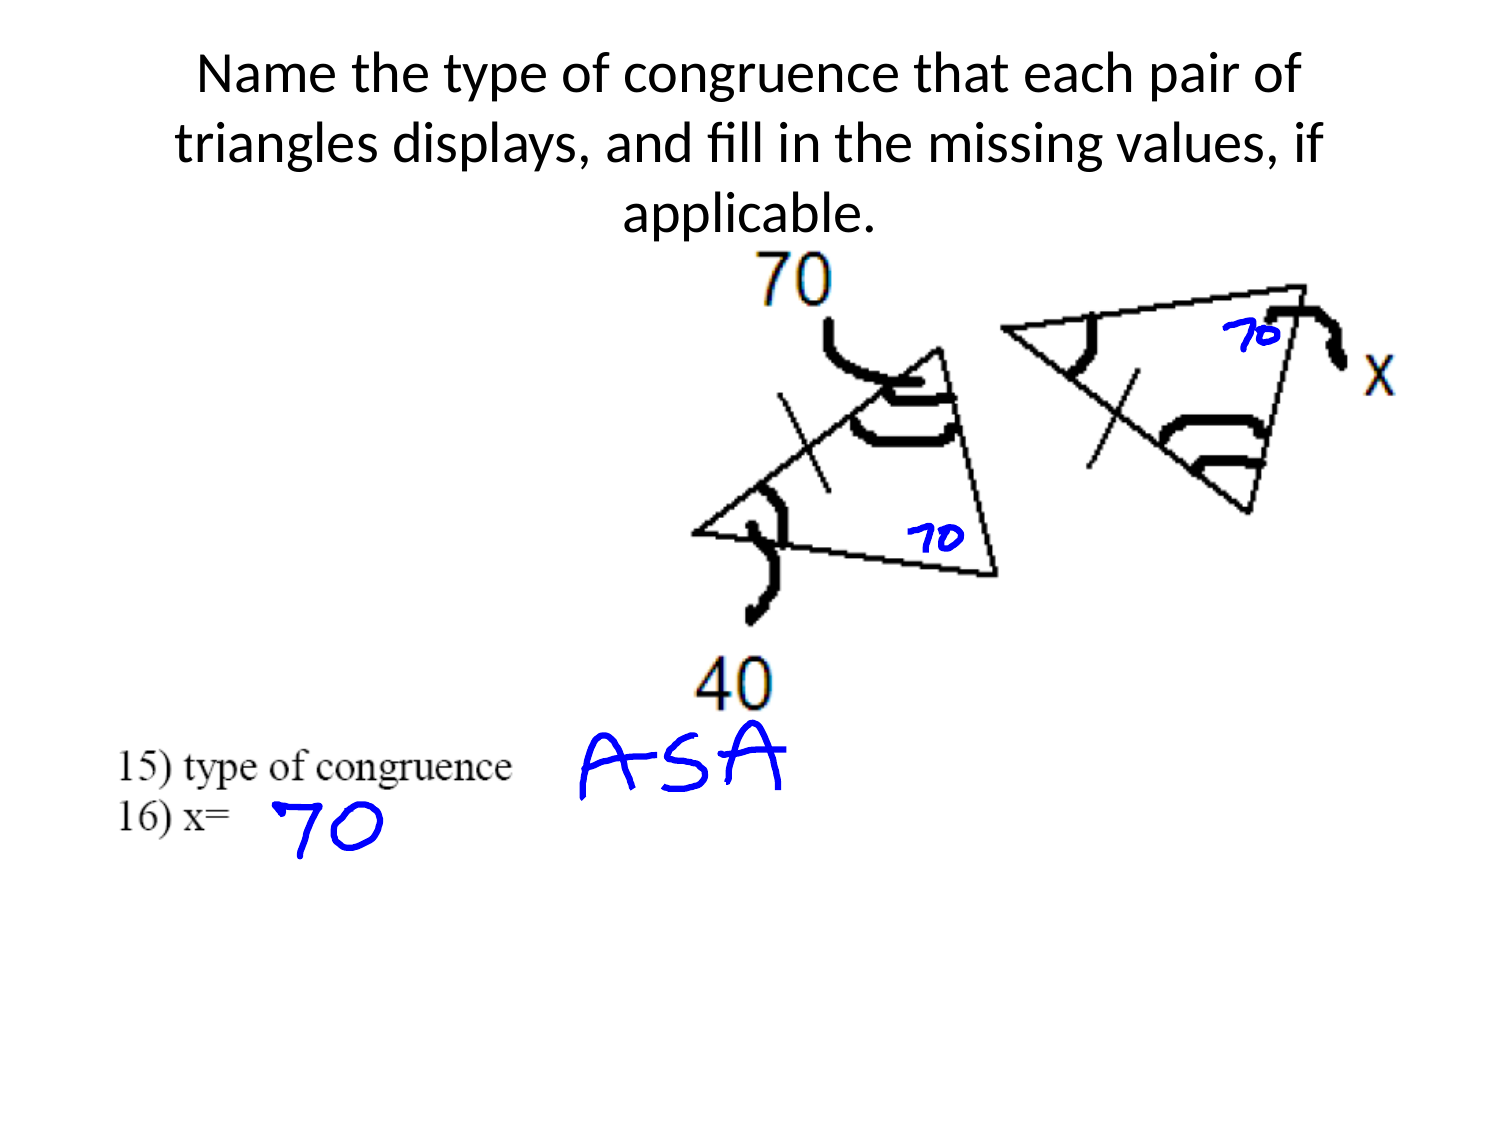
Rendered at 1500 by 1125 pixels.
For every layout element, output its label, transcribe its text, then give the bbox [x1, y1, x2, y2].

title Name the type of congruence that each pair of triangles displays, and fill in the missing values, if applicable. [75, 45, 1425, 233]
picture [92, 245, 1408, 880]
